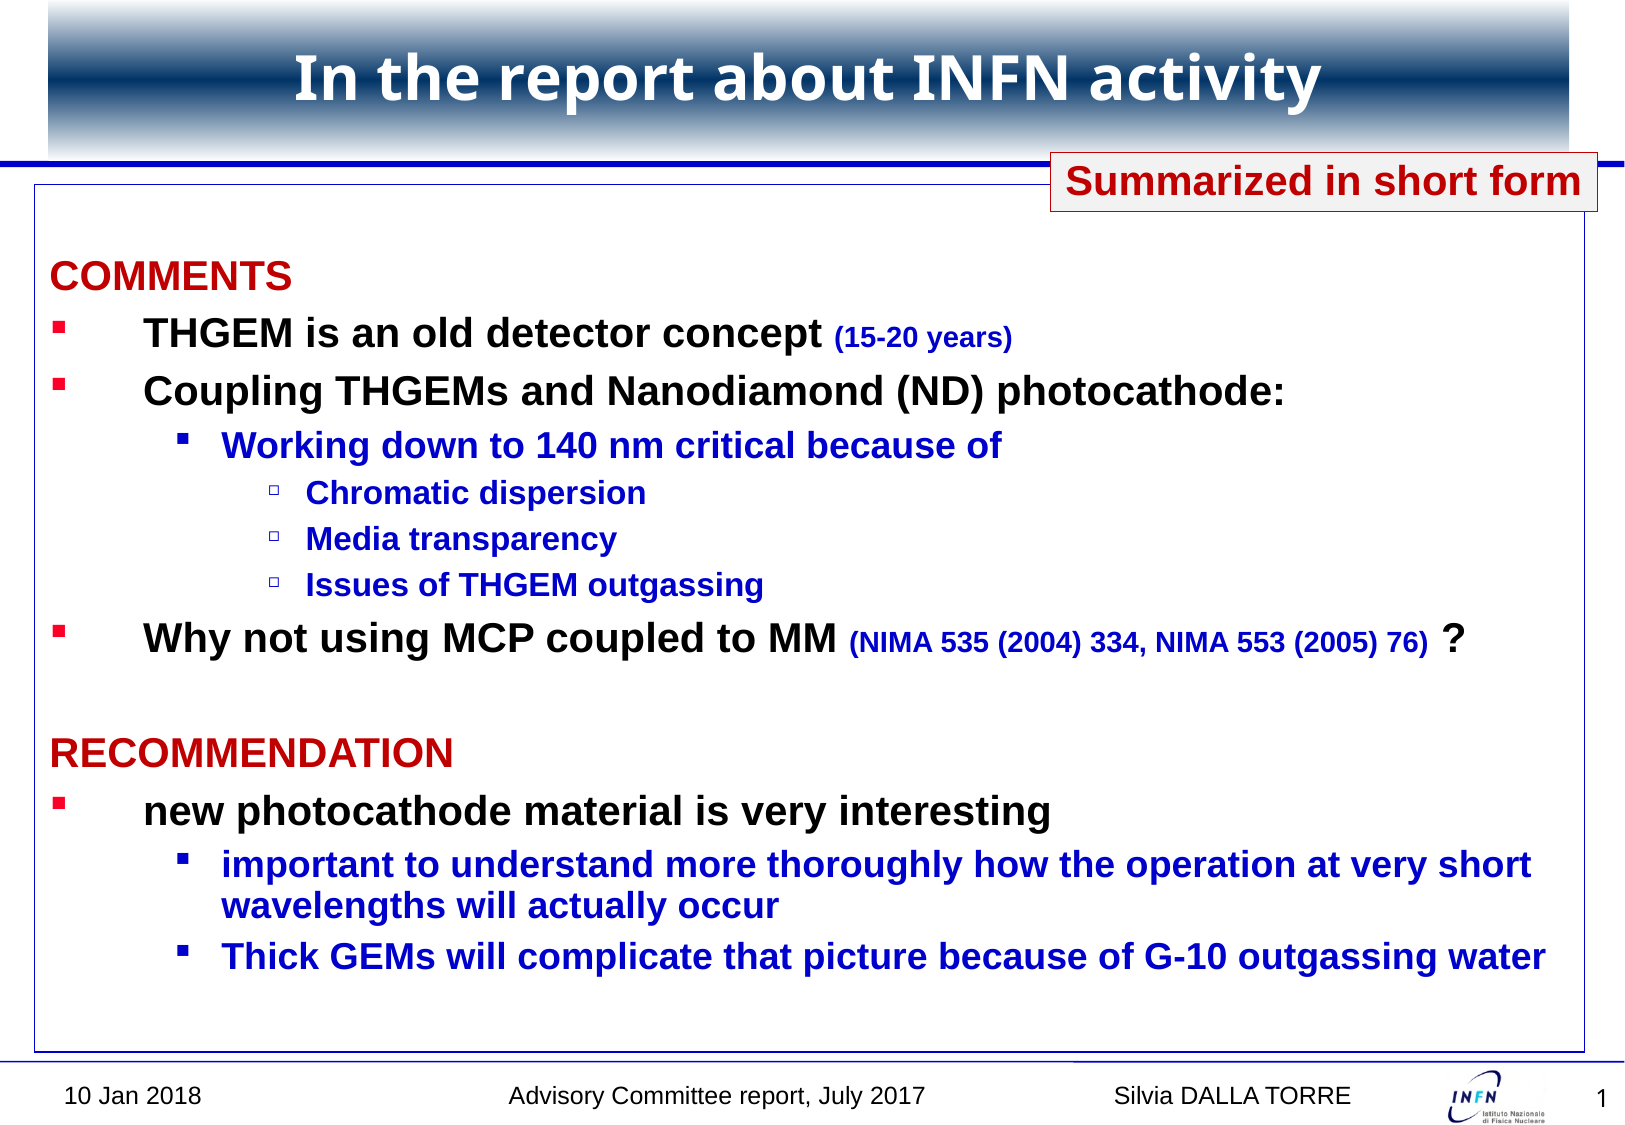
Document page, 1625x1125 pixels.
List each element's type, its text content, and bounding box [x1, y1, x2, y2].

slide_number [48, 1095, 1431, 1125]
text_box Summarized in short form [1050, 152, 1598, 212]
list COMMENTS THGEM is an old detector concept (15-20 years) Coupling THGEMs and Nanodiamond (ND) photocathode: Working down to 140 nm critical because of Chromatic dispersion Media transparency Issues of THGEM outgassing Why not using MCP coupled to MM (NIMA 535 (2004) 334, NIMA 553 (2005) 76) ? RECOMMENDATION new photocathode material is very interesting important to understand more thoroughly how the operation at very short wavelengths will actually occur Thick GEMs will complicate that picture because of G-10 outgassing water [34, 184, 1585, 1053]
title In the report about INFN activity [48, 0, 1570, 162]
picture [1445, 1068, 1546, 1125]
